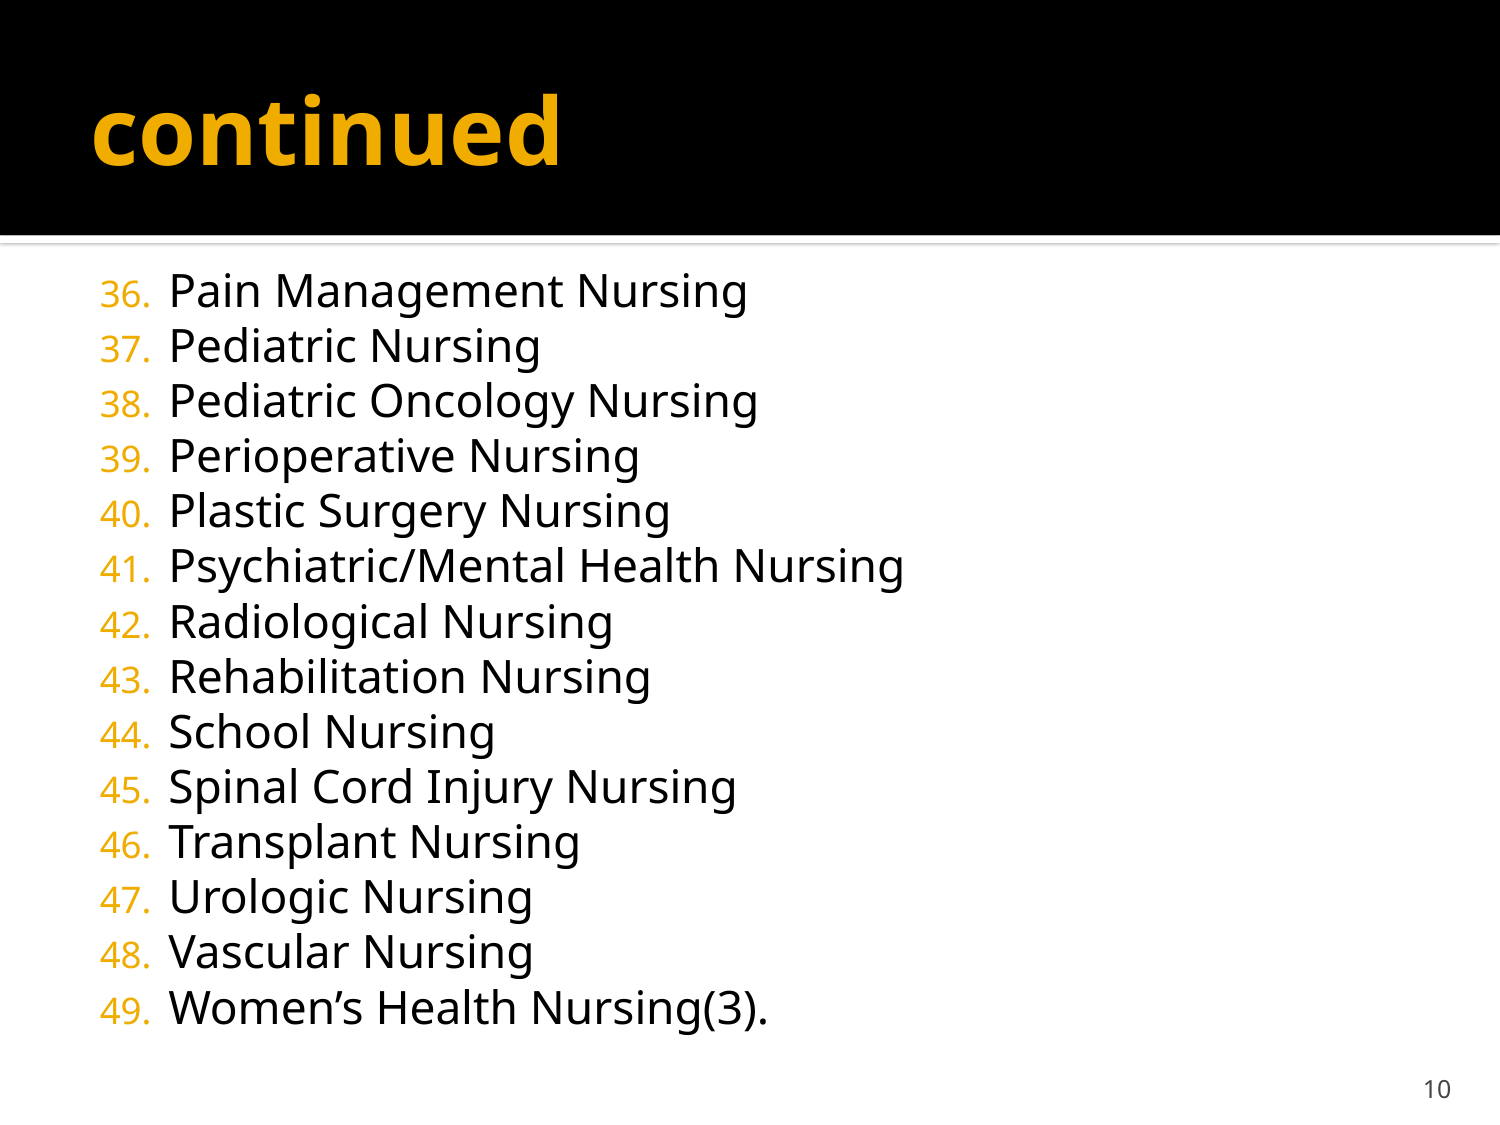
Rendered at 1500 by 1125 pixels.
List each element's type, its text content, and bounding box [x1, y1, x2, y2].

list Pain Management Nursing Pediatric Nursing Pediatric Oncology Nursing Perioperative Nursing Plastic Surgery Nursing Psychiatric/Mental Health Nursing Radiological Nursing Rehabilitation Nursing School Nursing Spinal Cord Injury Nursing Transplant Nursing Urologic Nursing Vascular Nursing Women’s Health Nursing(3). [75, 246, 1425, 1050]
slide_number 10 [1345, 1062, 1467, 1108]
title continued [75, 25, 1425, 231]
